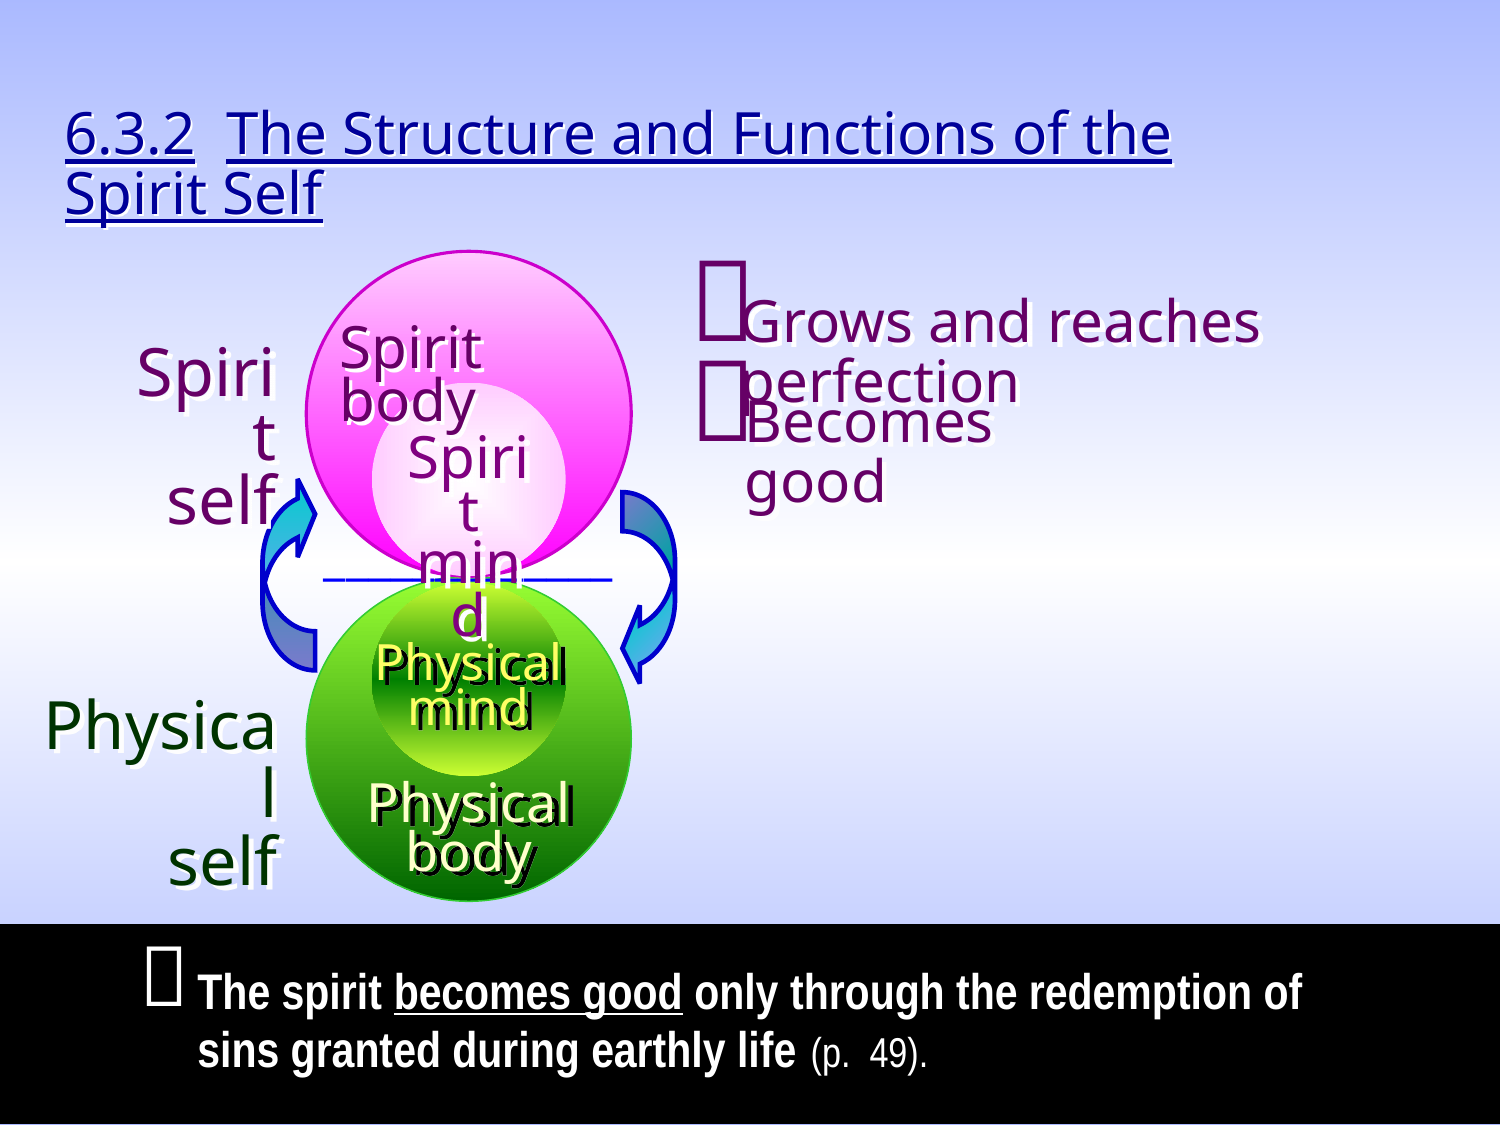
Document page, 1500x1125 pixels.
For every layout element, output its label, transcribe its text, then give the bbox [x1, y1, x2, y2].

text_box Spirit self [100, 338, 257, 545]
text_box Physical self [24, 687, 258, 906]
text_box Becomes good [730, 387, 1131, 522]
text_box Grows and reaches perfection [725, 287, 1500, 422]
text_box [262, 251, 676, 902]
text_box  [679, 379, 750, 463]
text_box  [679, 279, 750, 363]
text_box 6.3.2 The Structure and Functions of the Spirit Self [50, 99, 1275, 234]
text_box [124, 954, 1359, 1088]
text_box [0, 924, 1500, 1124]
